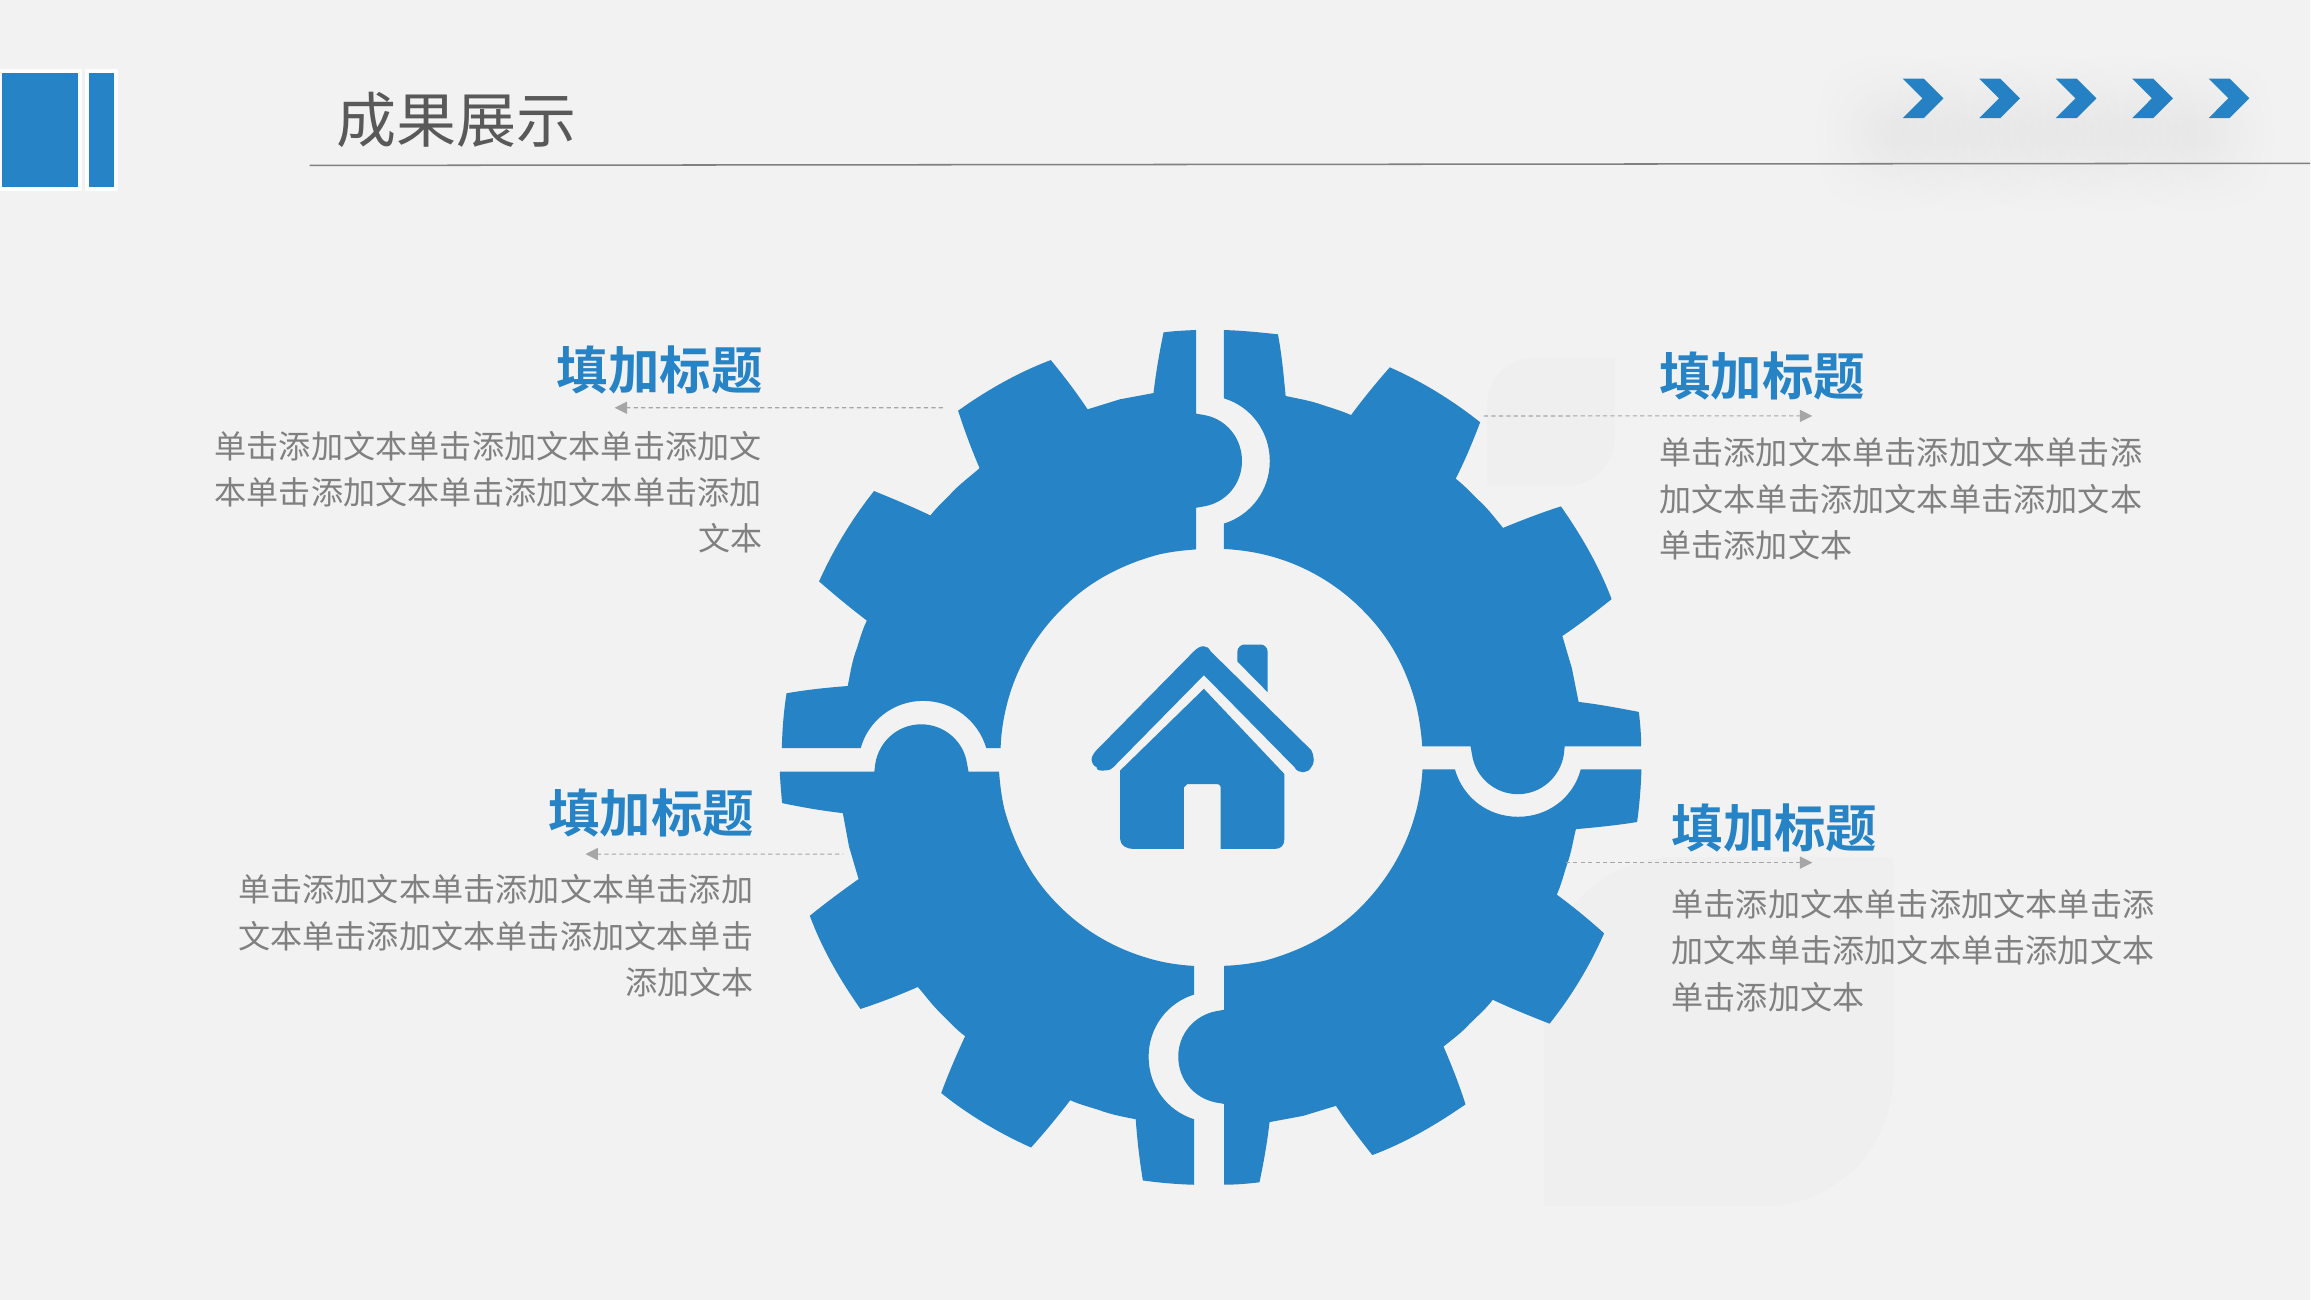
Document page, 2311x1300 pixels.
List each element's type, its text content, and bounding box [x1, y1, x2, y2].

text_box [1223, 330, 1642, 795]
text_box [1237, 644, 1268, 693]
text_box [1120, 688, 1285, 849]
text_box [781, 330, 1242, 749]
text_box [779, 724, 1195, 1185]
text_box 填加标题 单击添加文本单击添加文本单击添加文本单击添加文本单击添加文本单击添加文本 [194, 773, 770, 1031]
title 成果展示 [316, 70, 1119, 166]
text_box [1091, 646, 1314, 773]
text_box 填加标题 单击添加文本单击添加文本单击添加文本单击添加文本单击添加文本单击添加文本 [1656, 788, 2201, 1206]
text_box [1178, 769, 1642, 1185]
text_box [1544, 858, 1774, 1207]
text_box 填加标题 单击添加文本单击添加文本单击添加文本单击添加文本单击添加文本单击添加文本 [194, 330, 779, 553]
text_box 填加标题 单击添加文本单击添加文本单击添加文本单击添加文本单击添加文本单击添加文本 [1643, 336, 2189, 608]
text_box [1486, 357, 1615, 486]
